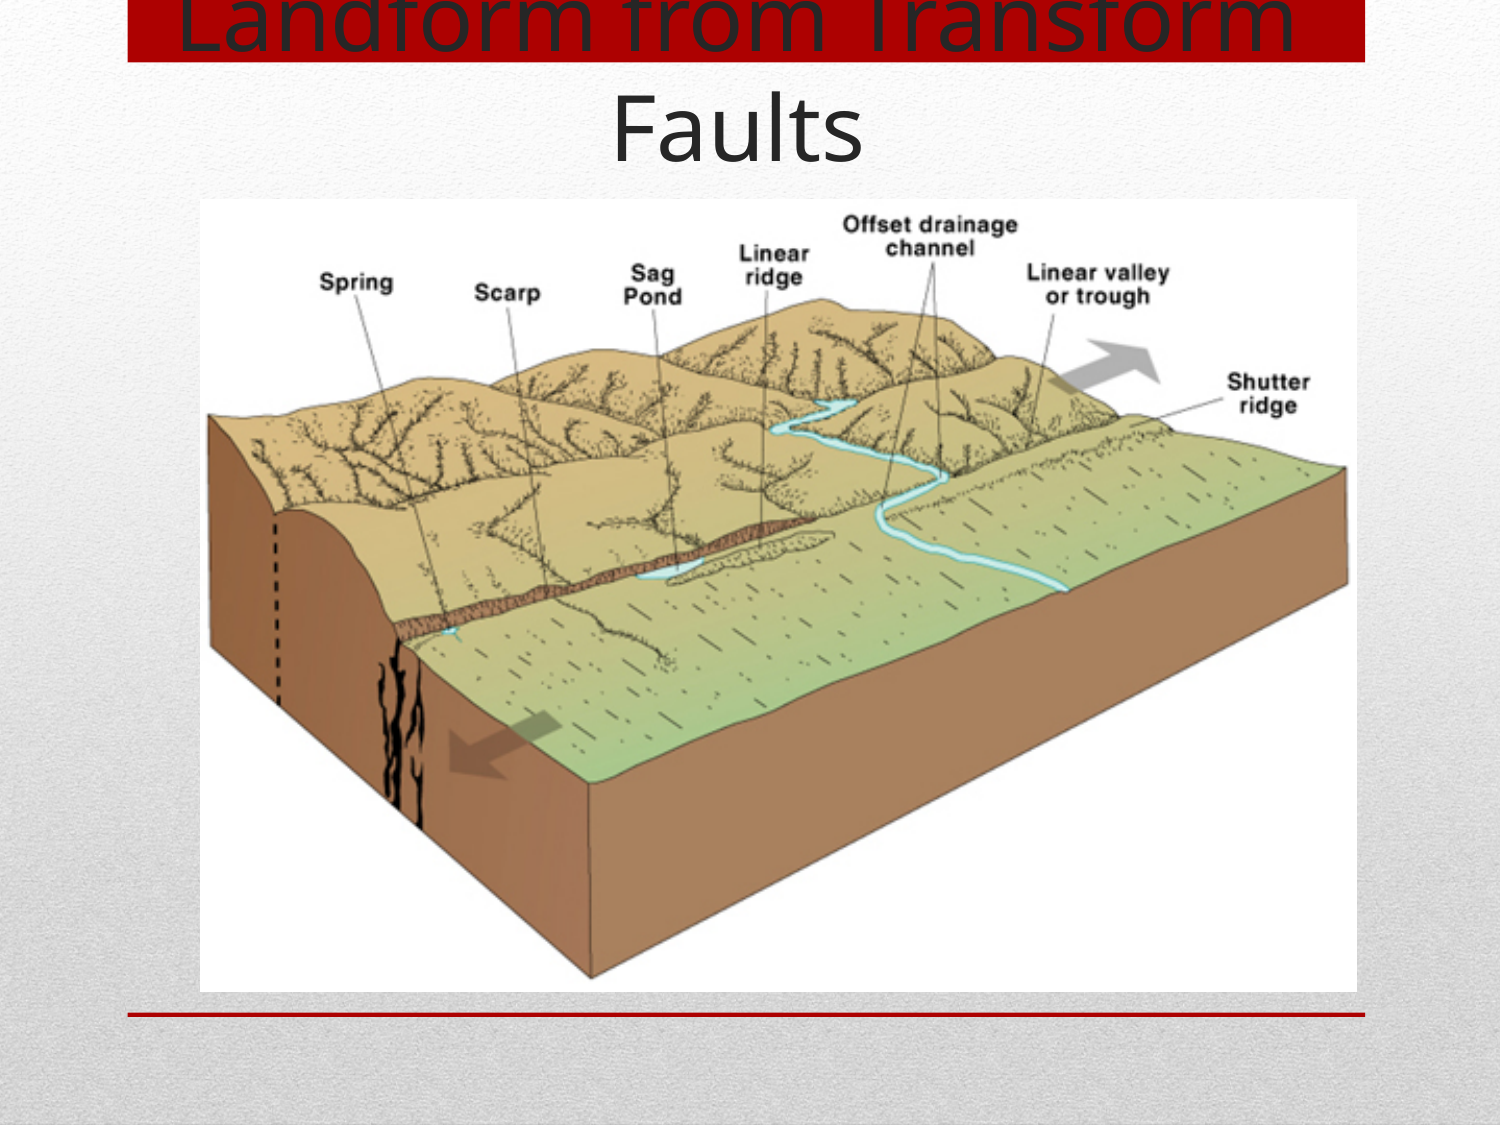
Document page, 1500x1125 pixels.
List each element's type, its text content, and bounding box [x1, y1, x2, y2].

title Landform from Transform Faults [50, 0, 1425, 188]
picture [199, 199, 1357, 993]
